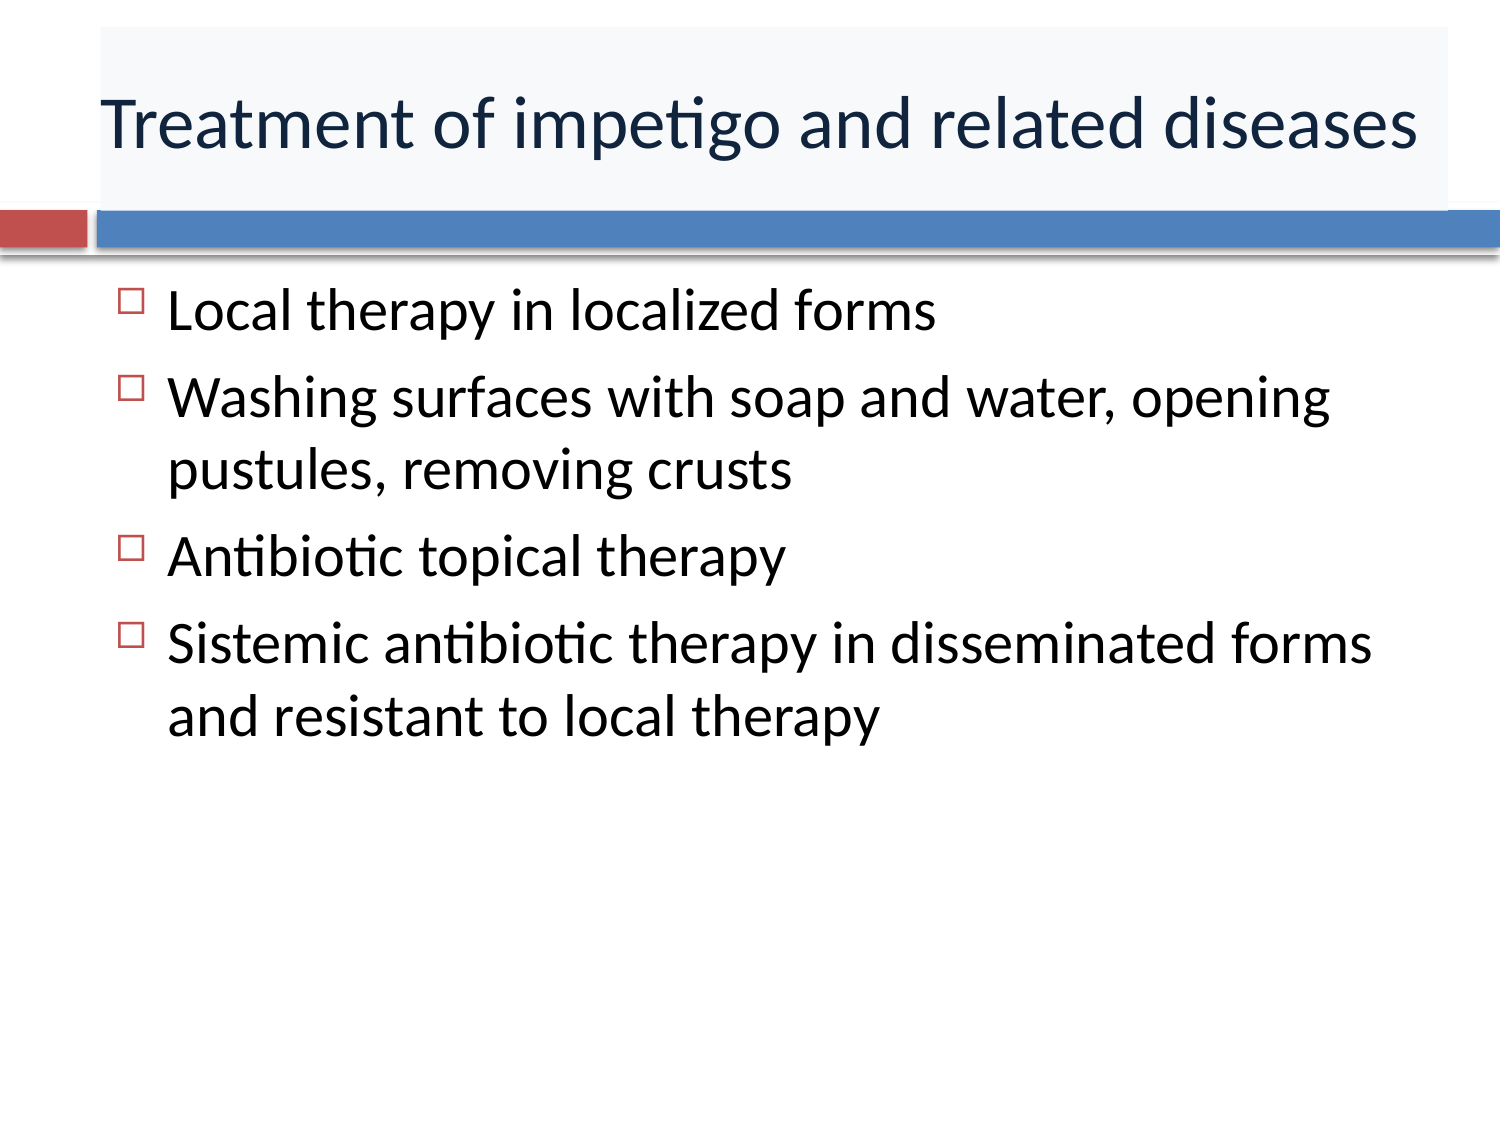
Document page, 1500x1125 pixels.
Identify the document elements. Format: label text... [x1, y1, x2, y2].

title Treatment of impetigo and related diseases [100, 26, 1448, 211]
list Local therapy in localized forms Washing surfaces with soap and water, opening pustules, removing crusts Antibiotic topical therapy Sistemic antibiotic therapy in disseminated forms and resistant to local therapy [100, 262, 1438, 1000]
